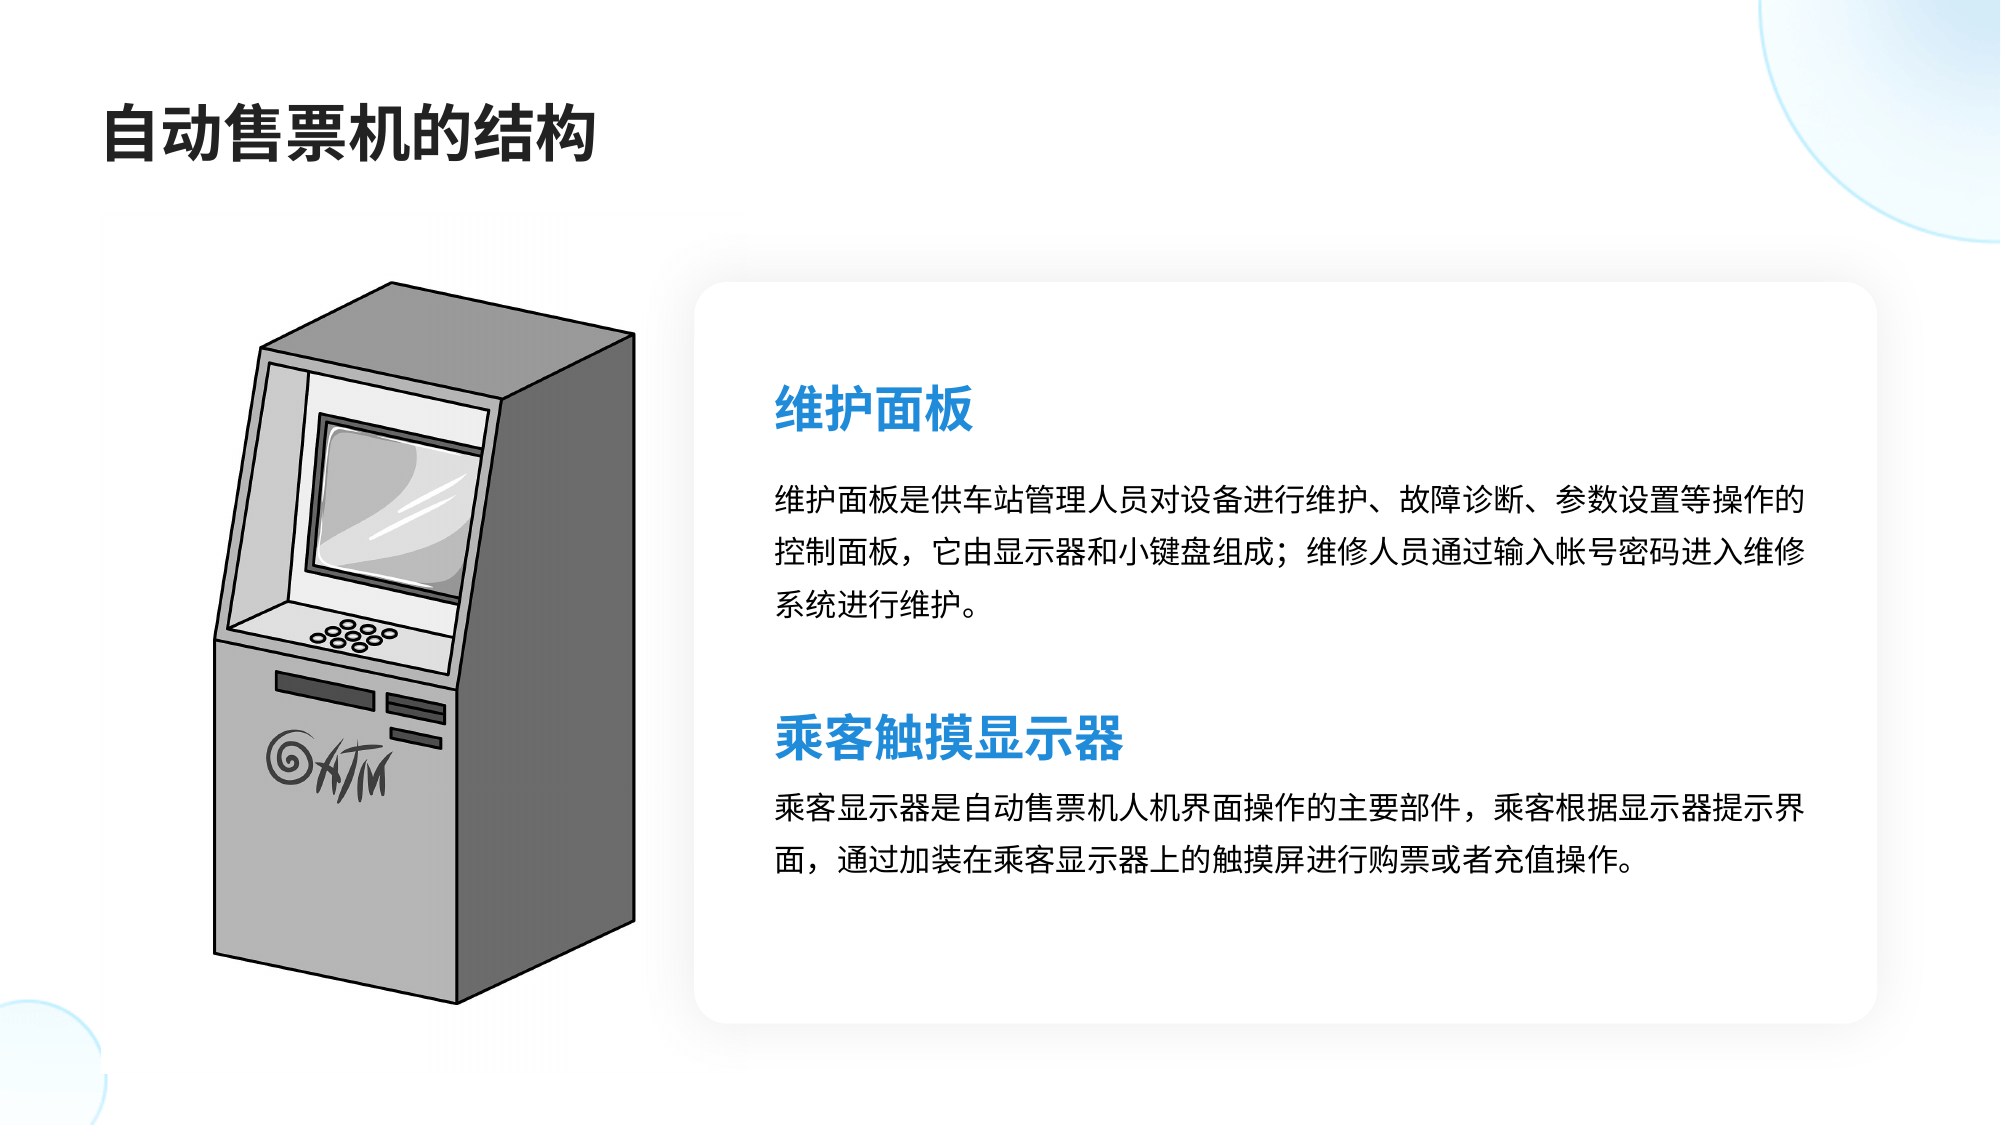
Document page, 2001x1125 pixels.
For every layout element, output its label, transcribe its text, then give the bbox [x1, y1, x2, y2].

text_box 维护面板 [754, 351, 1817, 458]
text_box [752, 281, 1878, 1024]
text_box 维护面板是供车站管理人员对设备进行维护、故障诊断、参数设置等操作的控制面板，它由显示器和小键盘组成；维修人员通过输入帐号密码进入维修系统进行维护。 [754, 458, 1817, 651]
text_box 自动售票机的结构 [78, 43, 1922, 189]
text_box 乘客显示器是自动售票机人机界面操作的主要部件，乘客根据显示器提示界面，通过加装在乘客显示器上的触摸屏进行购票或者充值操作。 [754, 788, 1817, 962]
text_box 乘客触摸显示器 [754, 681, 1817, 788]
picture [0, 0, 2001, 1125]
